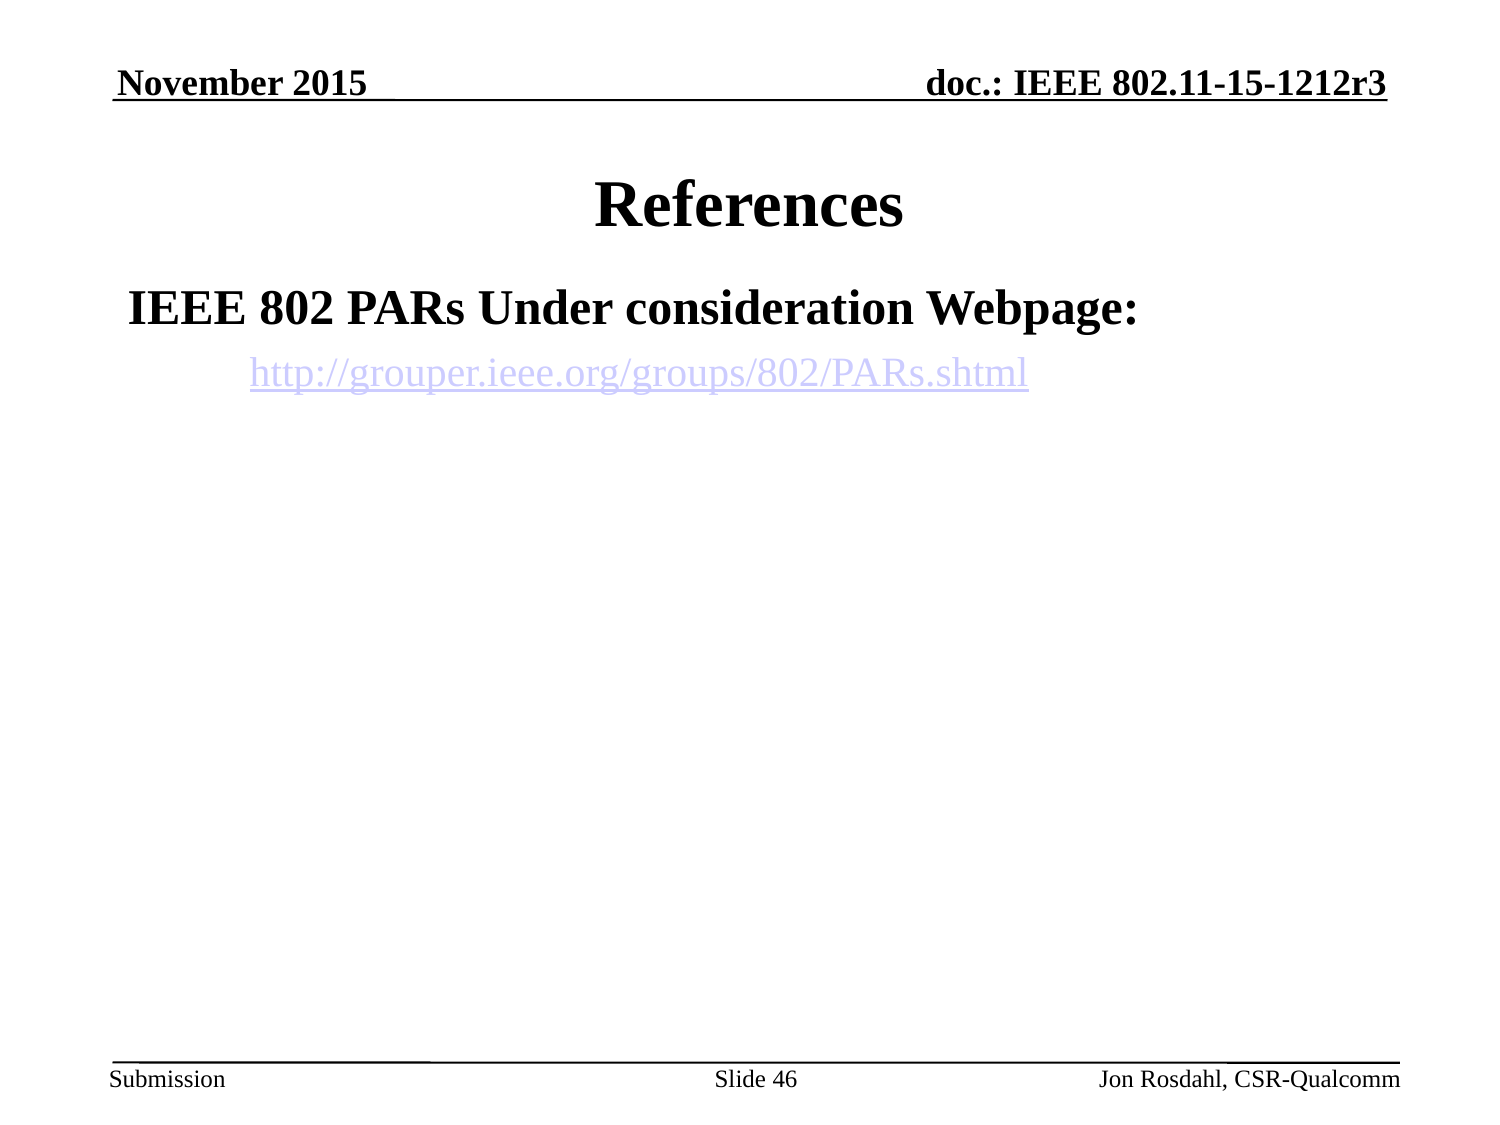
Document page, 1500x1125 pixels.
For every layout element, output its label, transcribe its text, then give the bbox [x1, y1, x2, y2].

footer Jon Rosdahl, CSR-Qualcomm [1019, 1061, 1402, 1093]
slide_number Slide 46 [712, 1061, 800, 1123]
list IEEE 802 PARs Under consideration Webpage: http://grouper.ieee.org/groups/802/PARs.shtml [112, 266, 1388, 1016]
title References [112, 112, 1388, 266]
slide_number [116, 58, 507, 104]
